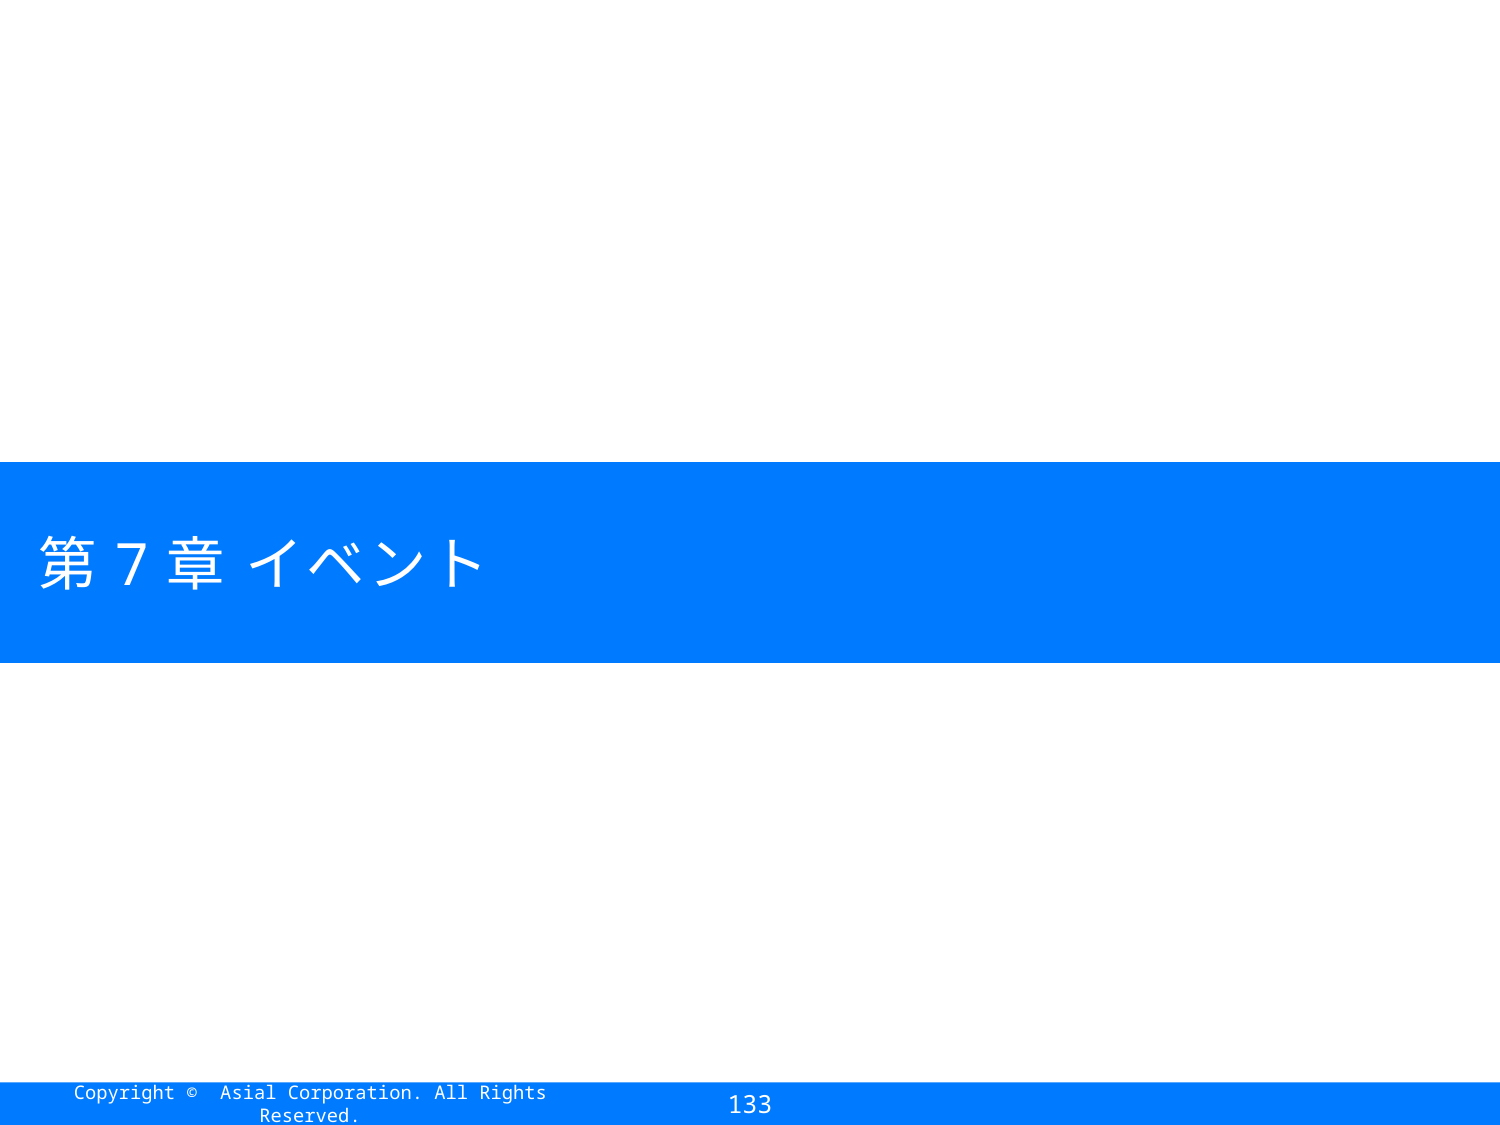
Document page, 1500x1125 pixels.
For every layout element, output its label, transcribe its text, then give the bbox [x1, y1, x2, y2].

slide_number 133 [581, 1075, 919, 1125]
title 第7章 イベント [23, 462, 1500, 663]
